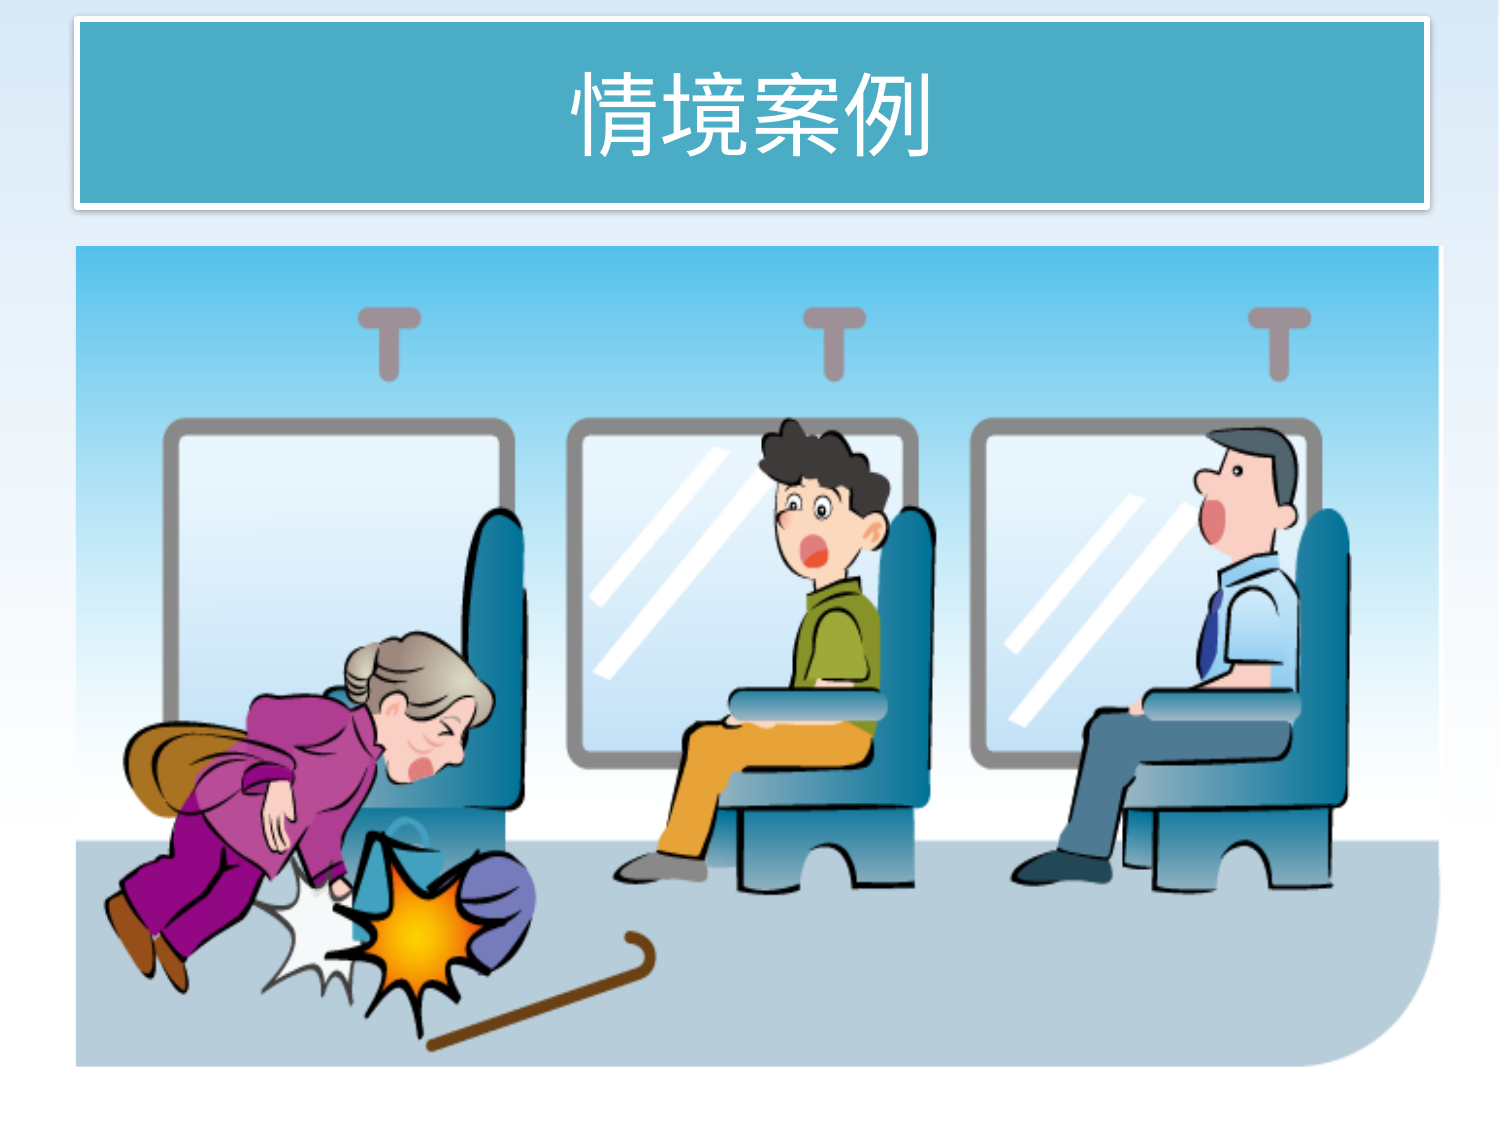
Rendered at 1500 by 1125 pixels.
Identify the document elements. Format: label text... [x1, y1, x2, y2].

title 情境案例 [74, 16, 1430, 210]
picture [0, 0, 1500, 1125]
